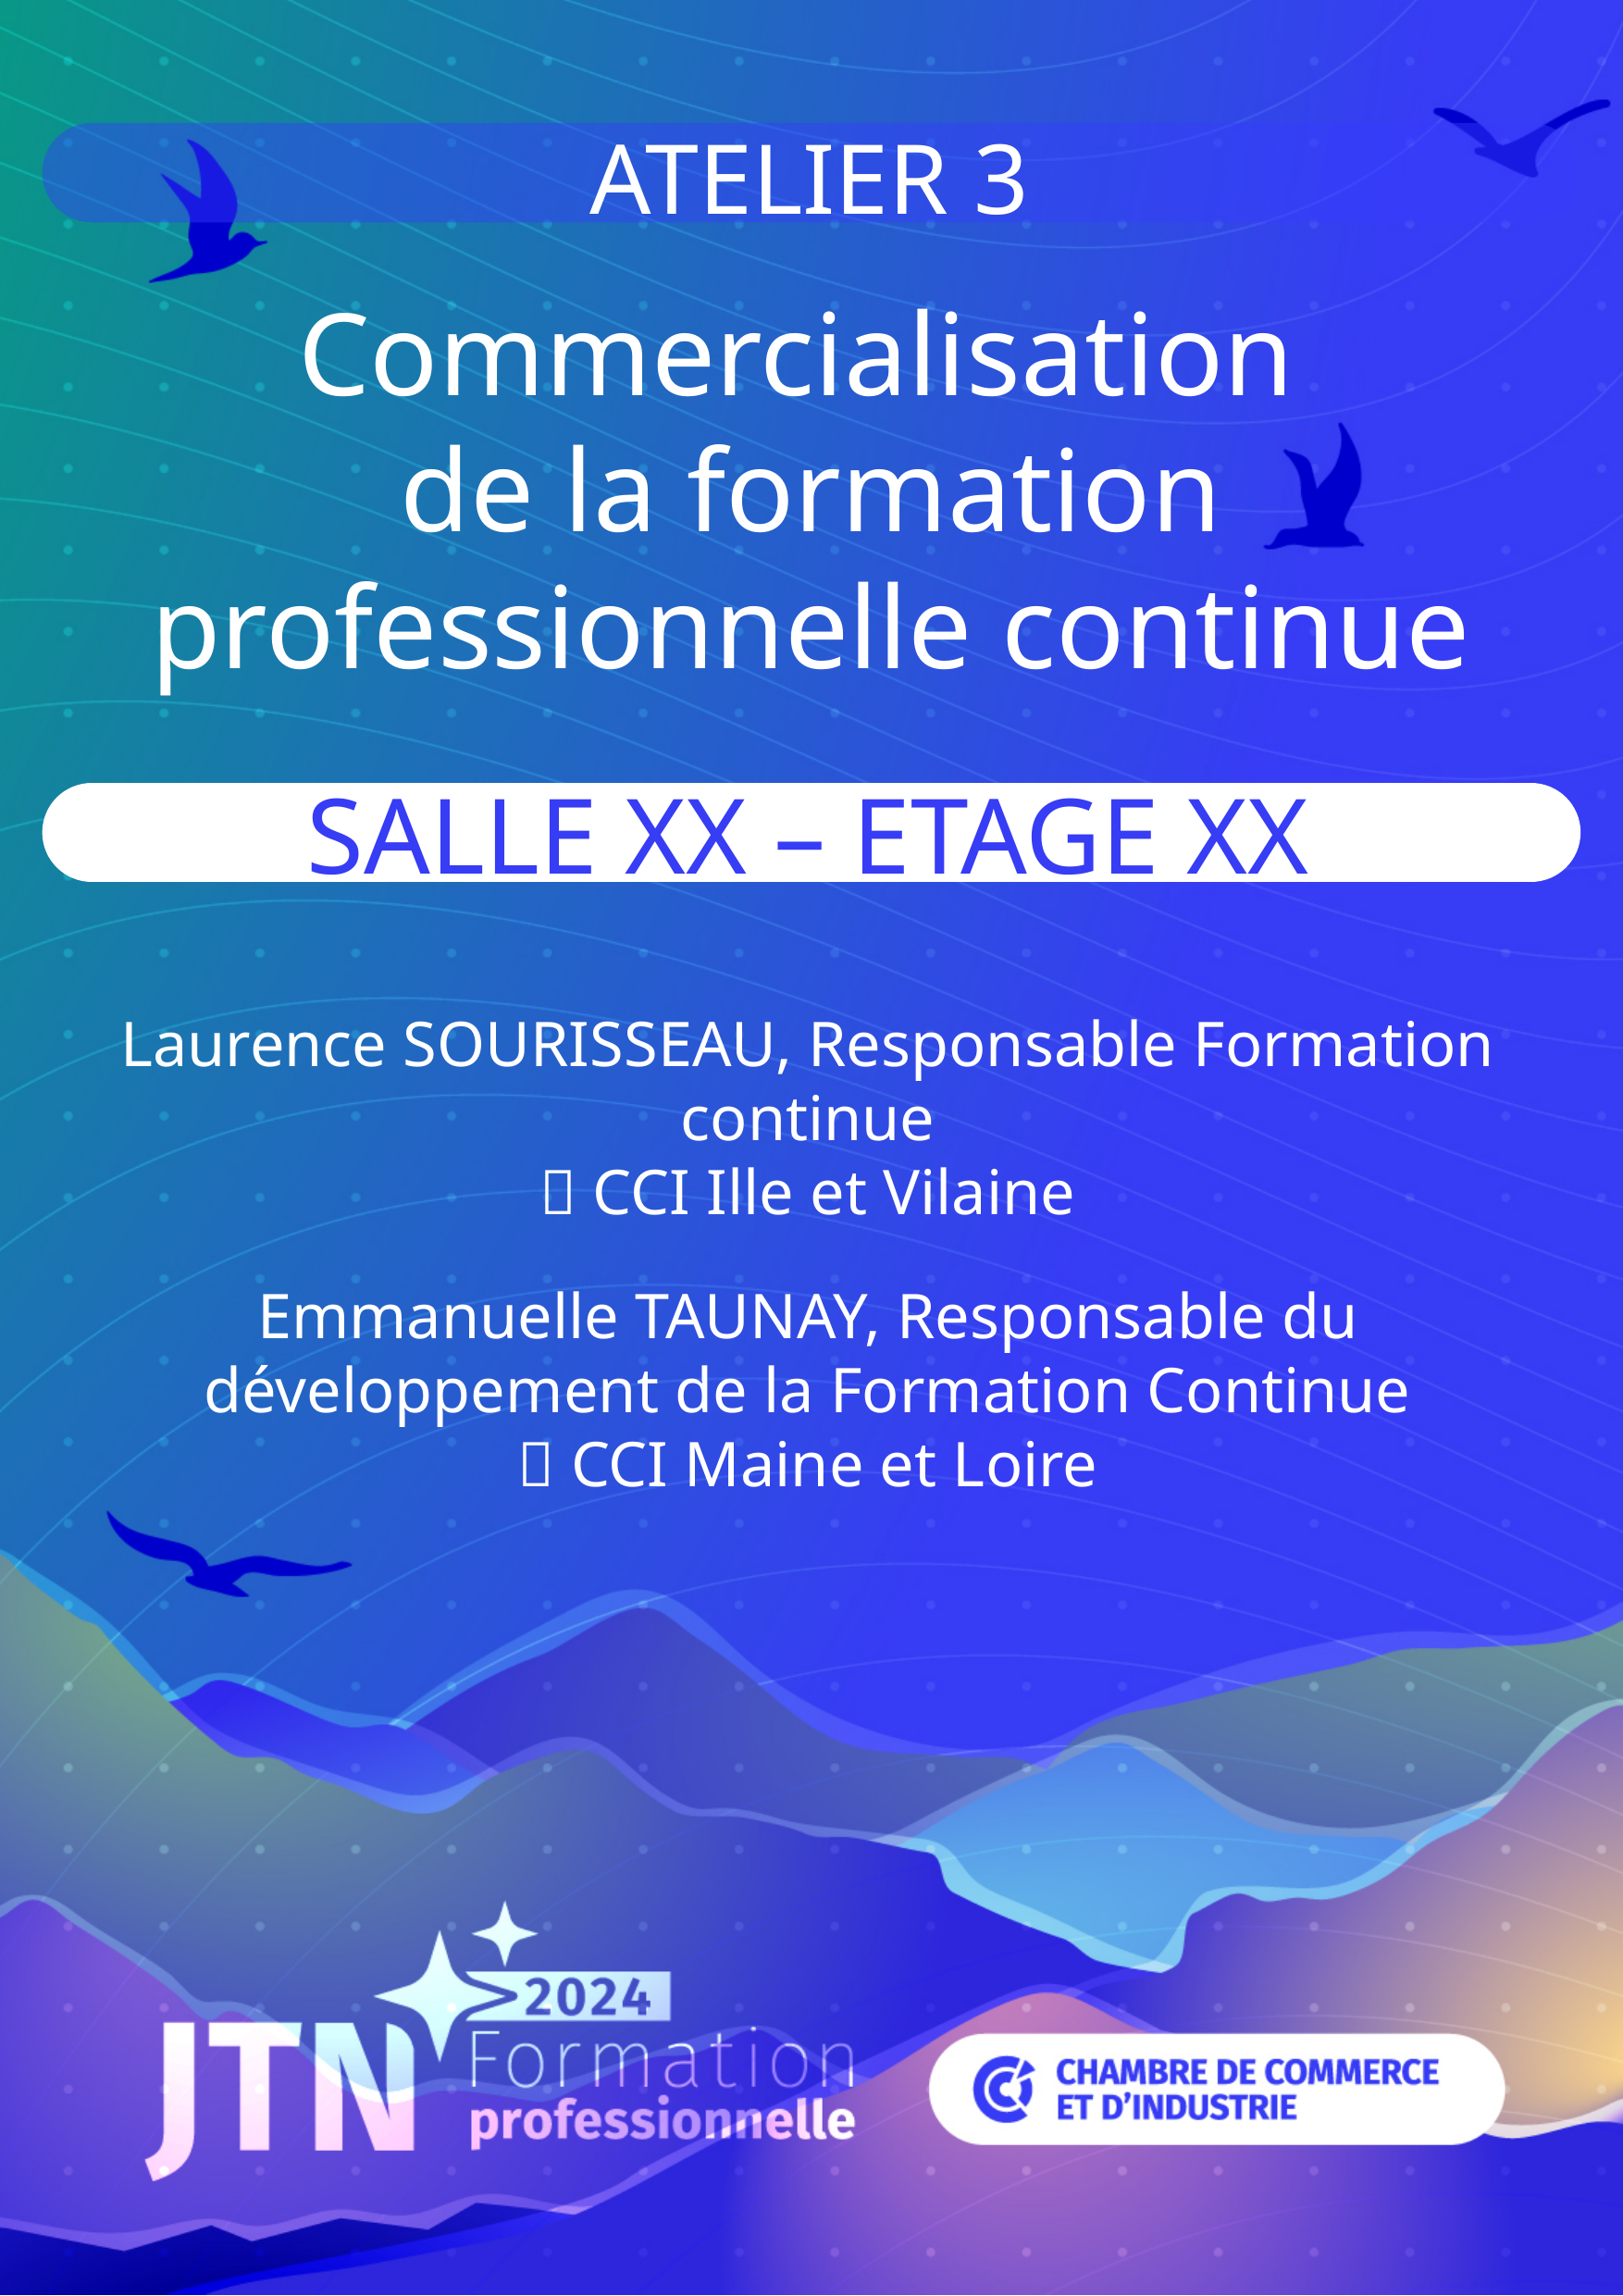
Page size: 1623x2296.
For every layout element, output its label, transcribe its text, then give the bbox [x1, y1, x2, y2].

list Commercialisation de la formation professionnelle continue [59, 226, 1564, 747]
picture [0, 0, 1623, 2295]
list Laurence SOURISSEAU, Responsable Formation continue  CCI Ille et Vilaine Emmanuelle TAUNAY, Responsable du développement de la Formation Continue  CCI Maine et Loire [65, 918, 1552, 1710]
list ATELIER 3 [215, 90, 1405, 261]
list SALLE XX – ETAGE XX [65, 746, 1552, 918]
